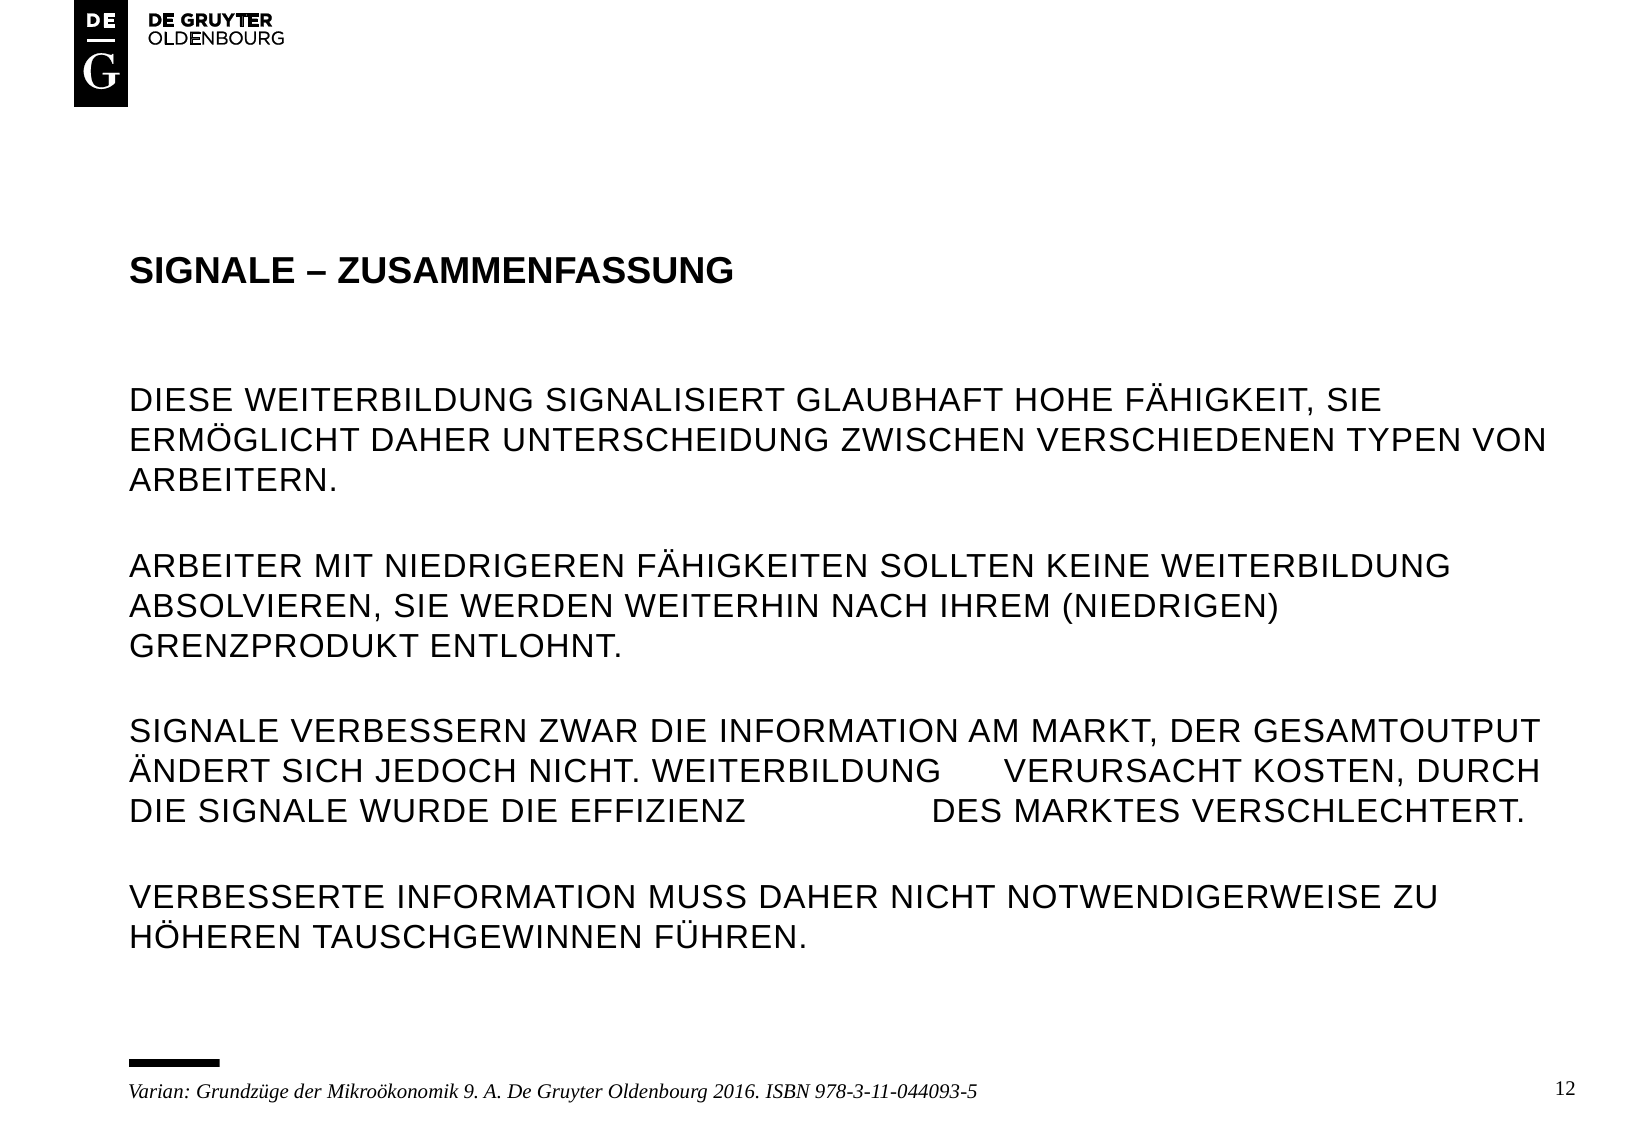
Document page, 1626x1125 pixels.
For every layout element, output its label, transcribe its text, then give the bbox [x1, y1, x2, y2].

slide_number 12 [1554, 1074, 1614, 1104]
title SIGNALE – ZUSAMMENFASSUNG [129, 245, 1556, 307]
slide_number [128, 1077, 1539, 1108]
list DIESE WEITERBILDUNG SIGNALISIERT GLAUBHAFT HOHE FÄHIGKEIT, SIE ERMÖGLICHT DAHER UNTERSCHEIDUNG ZWISCHEN VERSCHIEDENen TYPEN VON ARBEITERN. ARBEITER MIT NIEDRIGerEN FÄHIGKEITEN SOLLTEN KEINE WEITERBILDUNG ABSOLVIEREN, SIE WERDEN WEITERHIN NACH IHREM (NIEDRIGEN) GRENZPRODUKT ENTLOHNT. SIGNALE VERBESSERN ZWAR DIE INFORMATION AM MARKT, DER GESAMTOUTPUT ÄNDERT SICH JEDOCH NICHT. WEITERBILDUNG VERURSACHT KOSTEN, DURCH DIE SIGNALE WURDE DIE EFFIZIENZ DES MARKTES VERSCHLECHTERT. VERBESSERTE INFORMATION MUSS DAHER NICHT NOTWENDIGERWEISE ZU HÖHEREN TAUSCHGEWINNEN FÜHREN. [129, 378, 1556, 1011]
